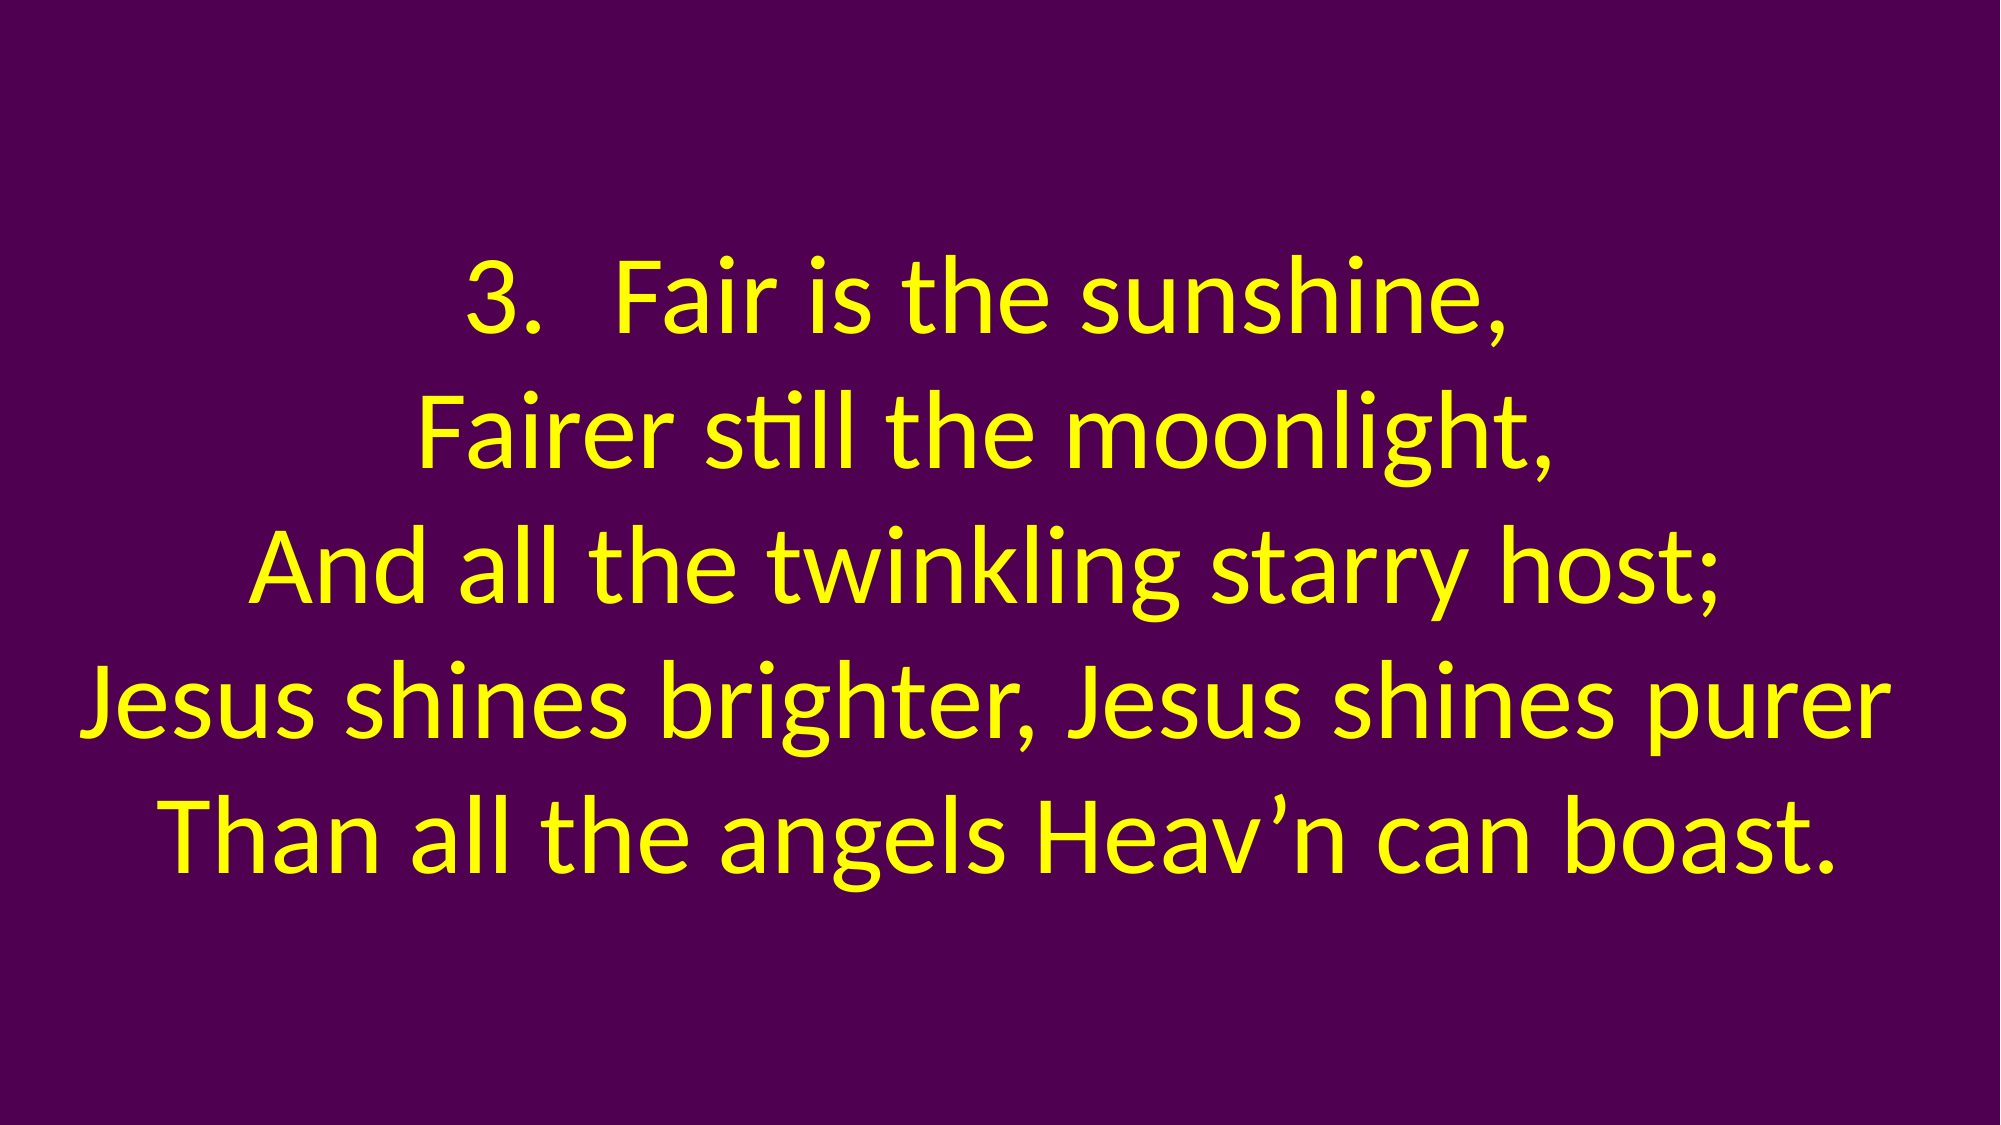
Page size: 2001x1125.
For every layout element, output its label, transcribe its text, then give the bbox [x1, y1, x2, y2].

text_box 3. Fair is the sunshine, Fairer still the moonlight, And all the twinkling starry host; Jesus shines brighter, Jesus shines purer Than all the angels Heav’n can boast. [0, 214, 2000, 904]
